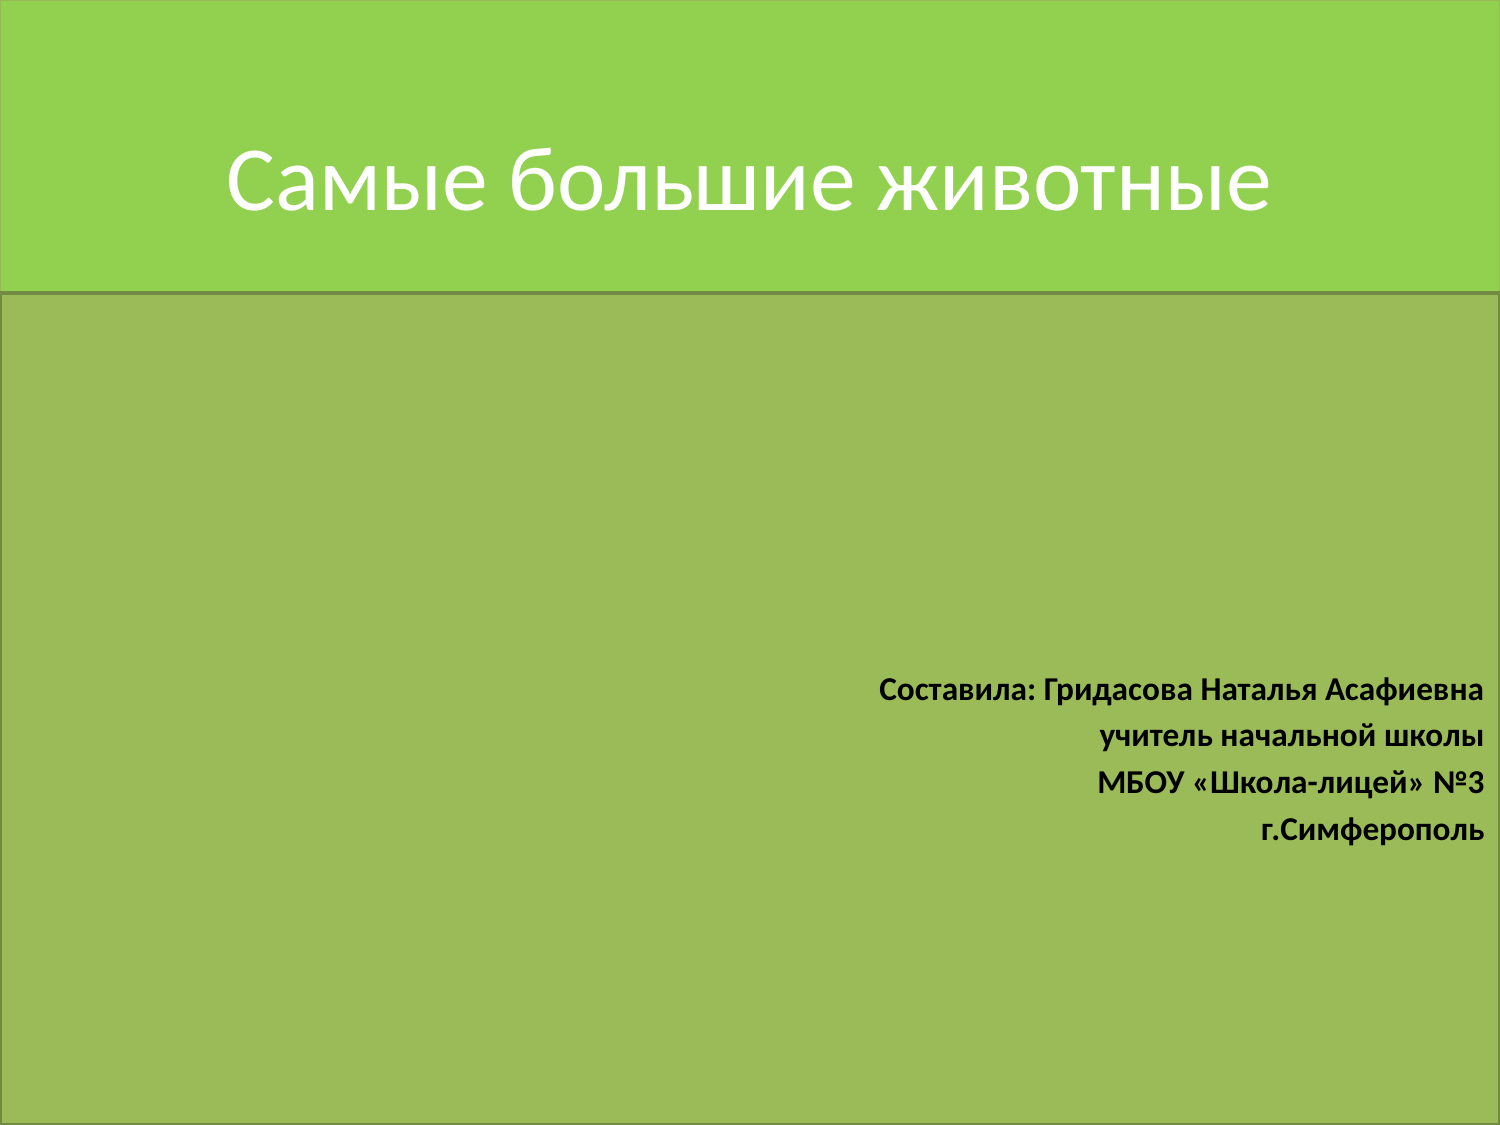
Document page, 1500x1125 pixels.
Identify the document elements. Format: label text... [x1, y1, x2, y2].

title Самые большие животные [0, 0, 1500, 291]
subtitle Составила: Гридасова Наталья Асафиевна учитель начальной школы МБОУ «Школа-лицей» №3 г.Симферополь [0, 291, 1500, 1125]
